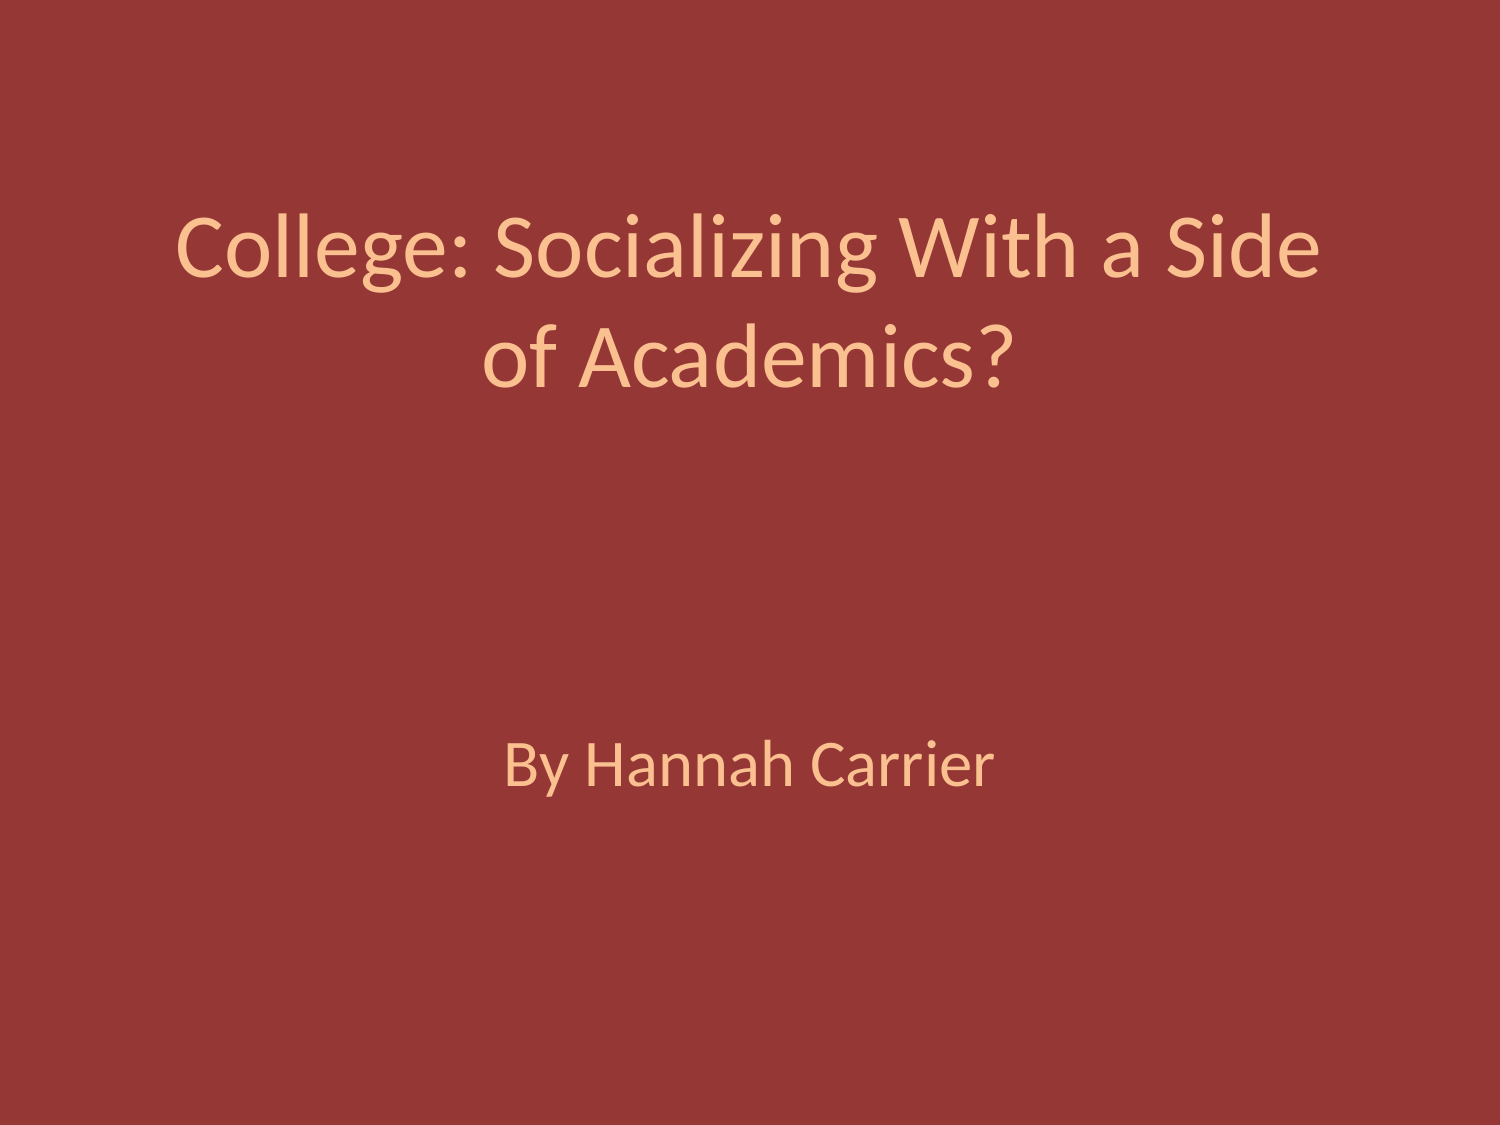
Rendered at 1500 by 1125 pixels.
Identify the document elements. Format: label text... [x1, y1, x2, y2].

title College: Socializing With a Side of Academics? [112, 174, 1388, 417]
subtitle By Hannah Carrier [225, 712, 1275, 1000]
